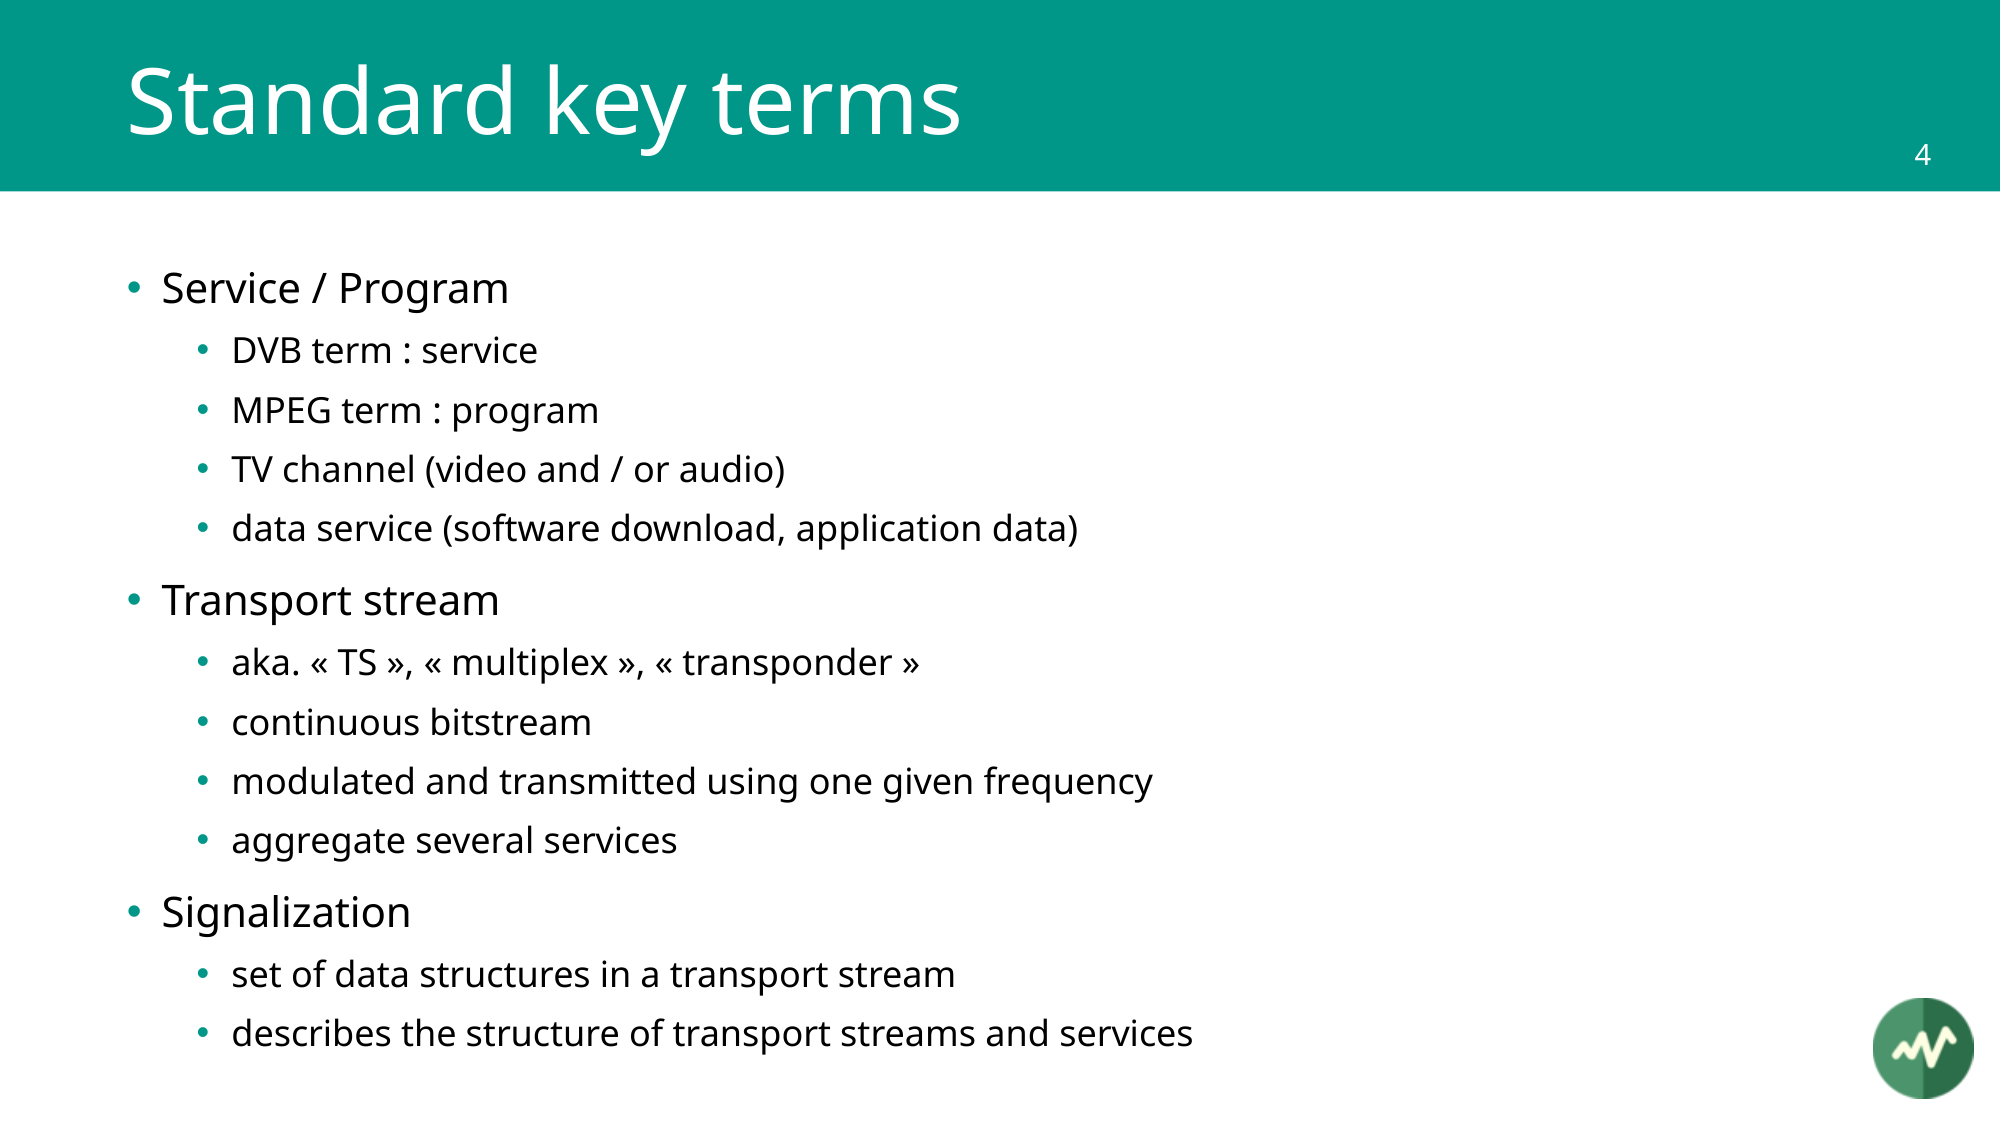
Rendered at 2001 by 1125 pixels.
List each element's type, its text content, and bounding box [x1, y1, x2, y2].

list Service / Program DVB term : service MPEG term : program TV channel (video and / or audio) data service (software download, application data) Transport stream aka. « TS », « multiplex », « transponder » continuous bitstream modulated and transmitted using one given frequency aggregate several services Signalization set of data structures in a transport stream describes the structure of transport streams and services [111, 244, 1812, 1071]
picture [1873, 998, 1974, 1099]
title Standard key terms [111, 39, 1812, 171]
